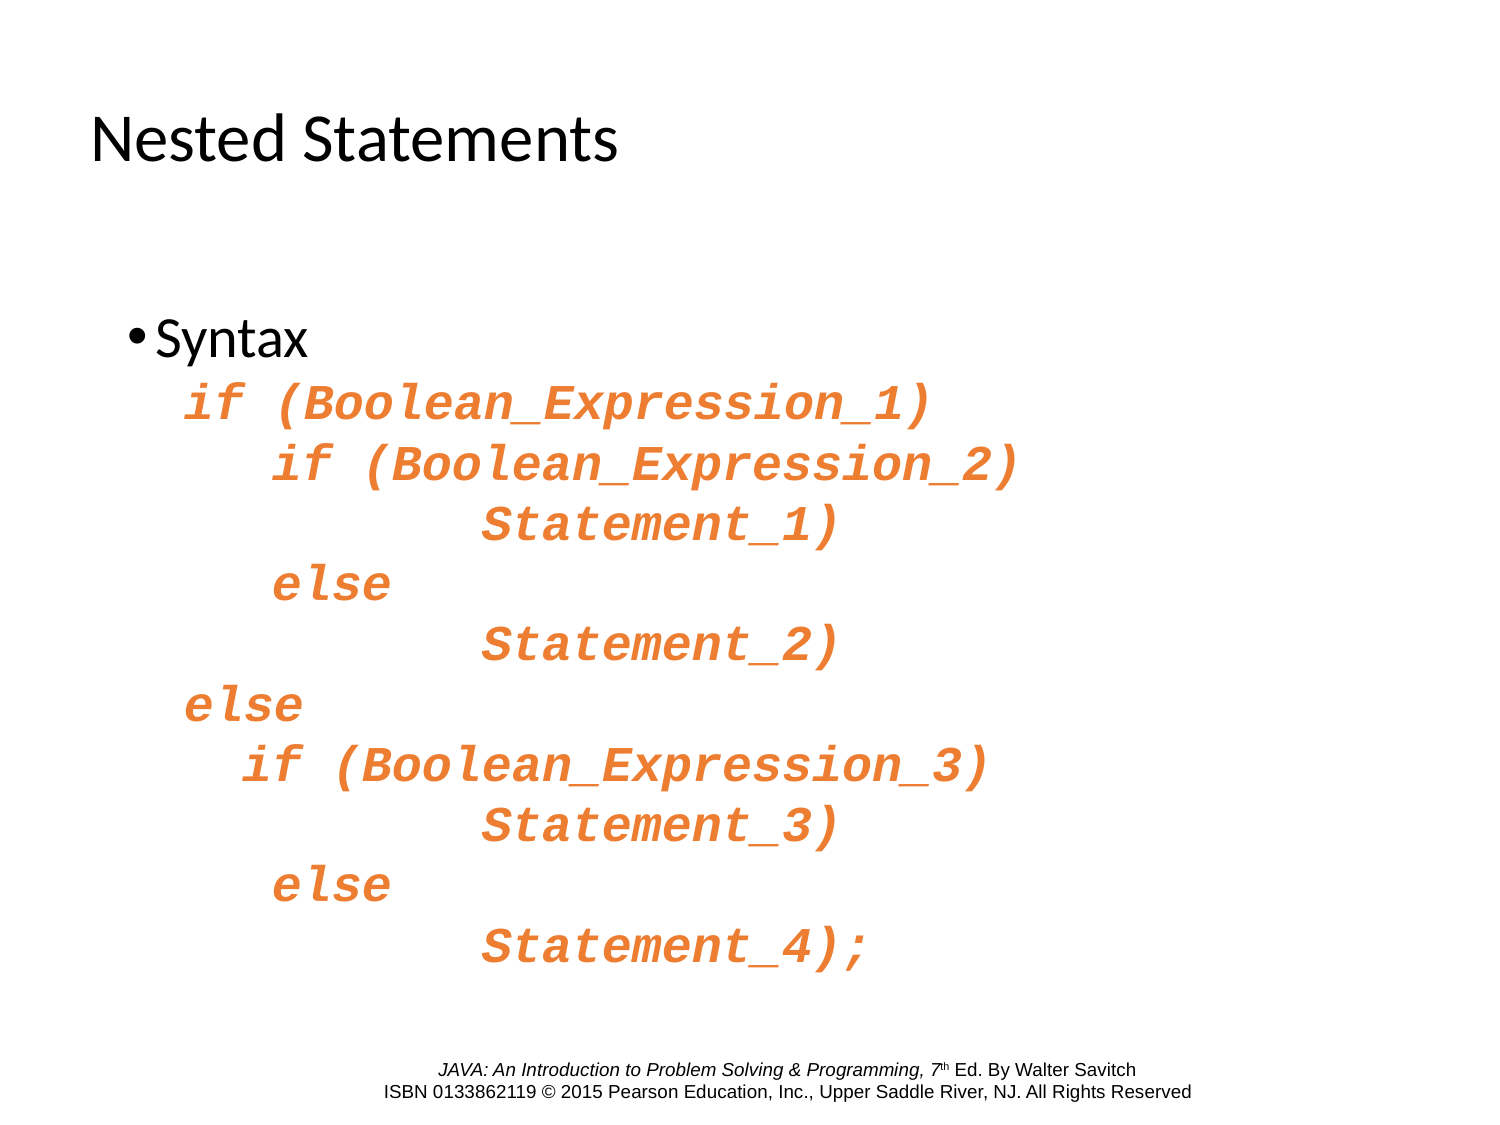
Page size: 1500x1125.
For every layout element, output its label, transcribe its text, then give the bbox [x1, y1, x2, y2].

list Syntax if (Boolean_Expression_1) if (Boolean_Expression_2) Statement_1) else Statement_2) else if (Boolean_Expression_3) Statement_3) else Statement_4); [112, 299, 1388, 1056]
title Nested Statements [75, 76, 1425, 202]
